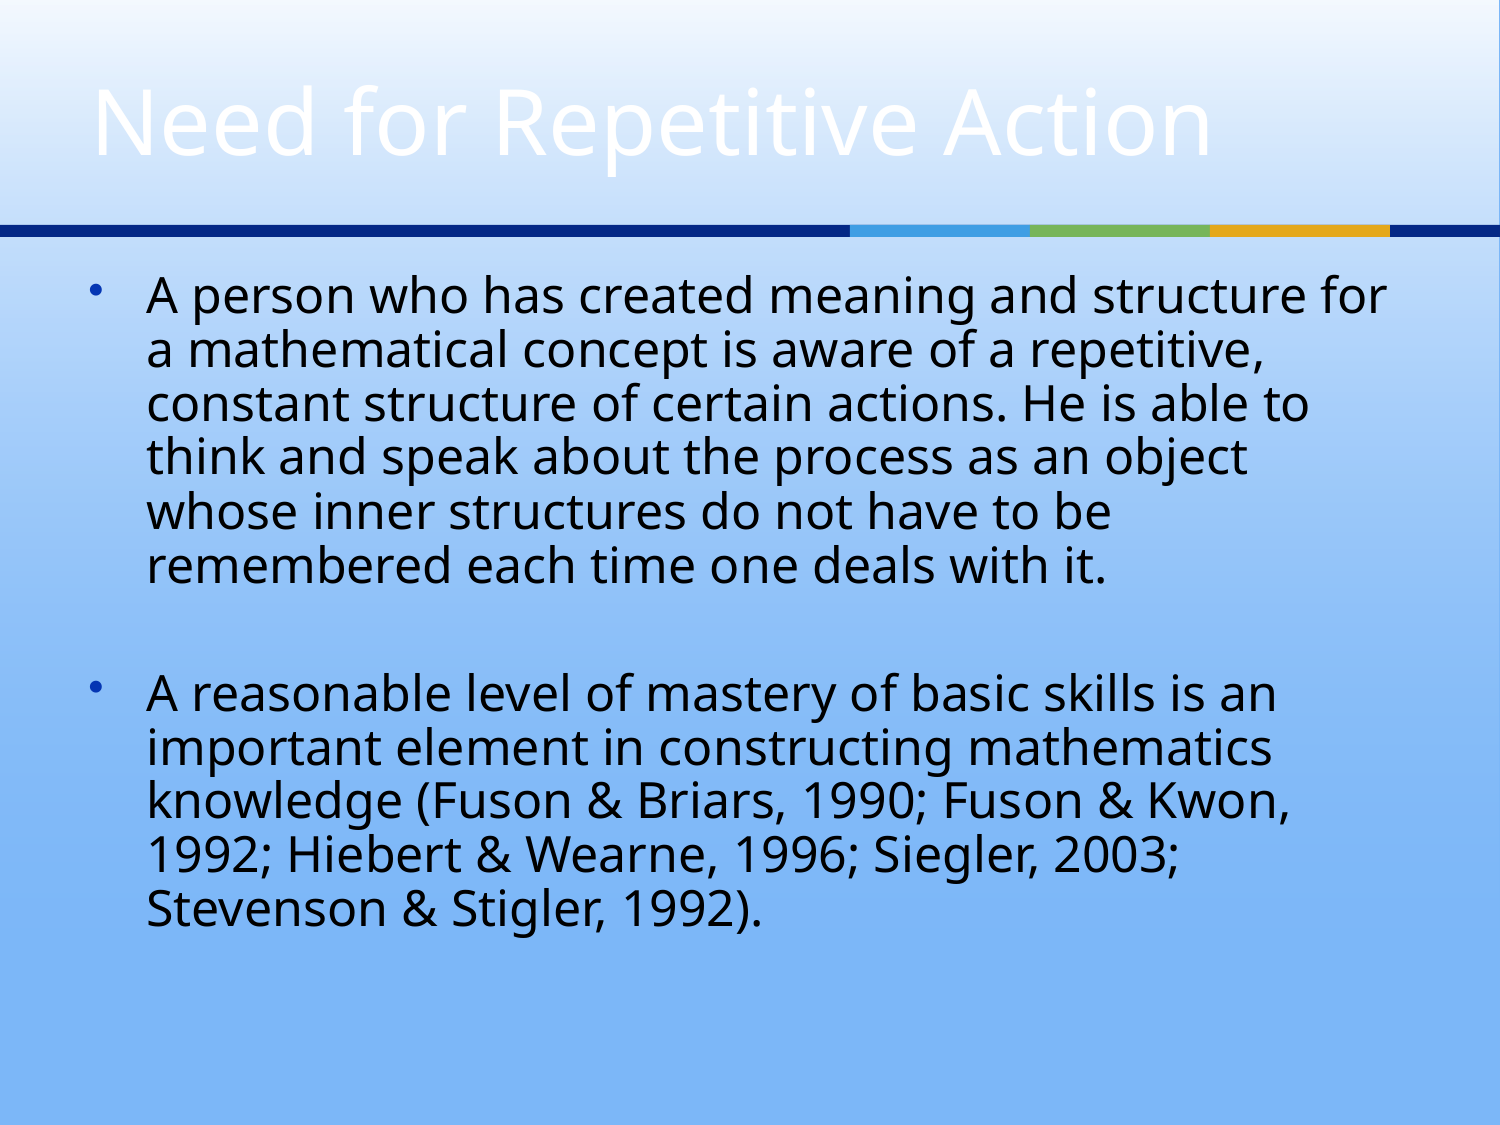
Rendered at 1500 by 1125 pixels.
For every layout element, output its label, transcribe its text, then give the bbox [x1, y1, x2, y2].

title Need for Repetitive Action [75, 24, 1425, 213]
list A person who has created meaning and structure for a mathematical concept is aware of a repetitive, constant structure of certain actions. He is able to think and speak about the process as an object whose inner structures do not have to be remembered each time one deals with it. A reasonable level of mastery of basic skills is an important element in constructing mathematics knowledge (Fuson & Briars, 1990; Fuson & Kwon, 1992; Hiebert & Wearne, 1996; Siegler, 2003; Stevenson & Stigler, 1992). [75, 262, 1425, 1005]
